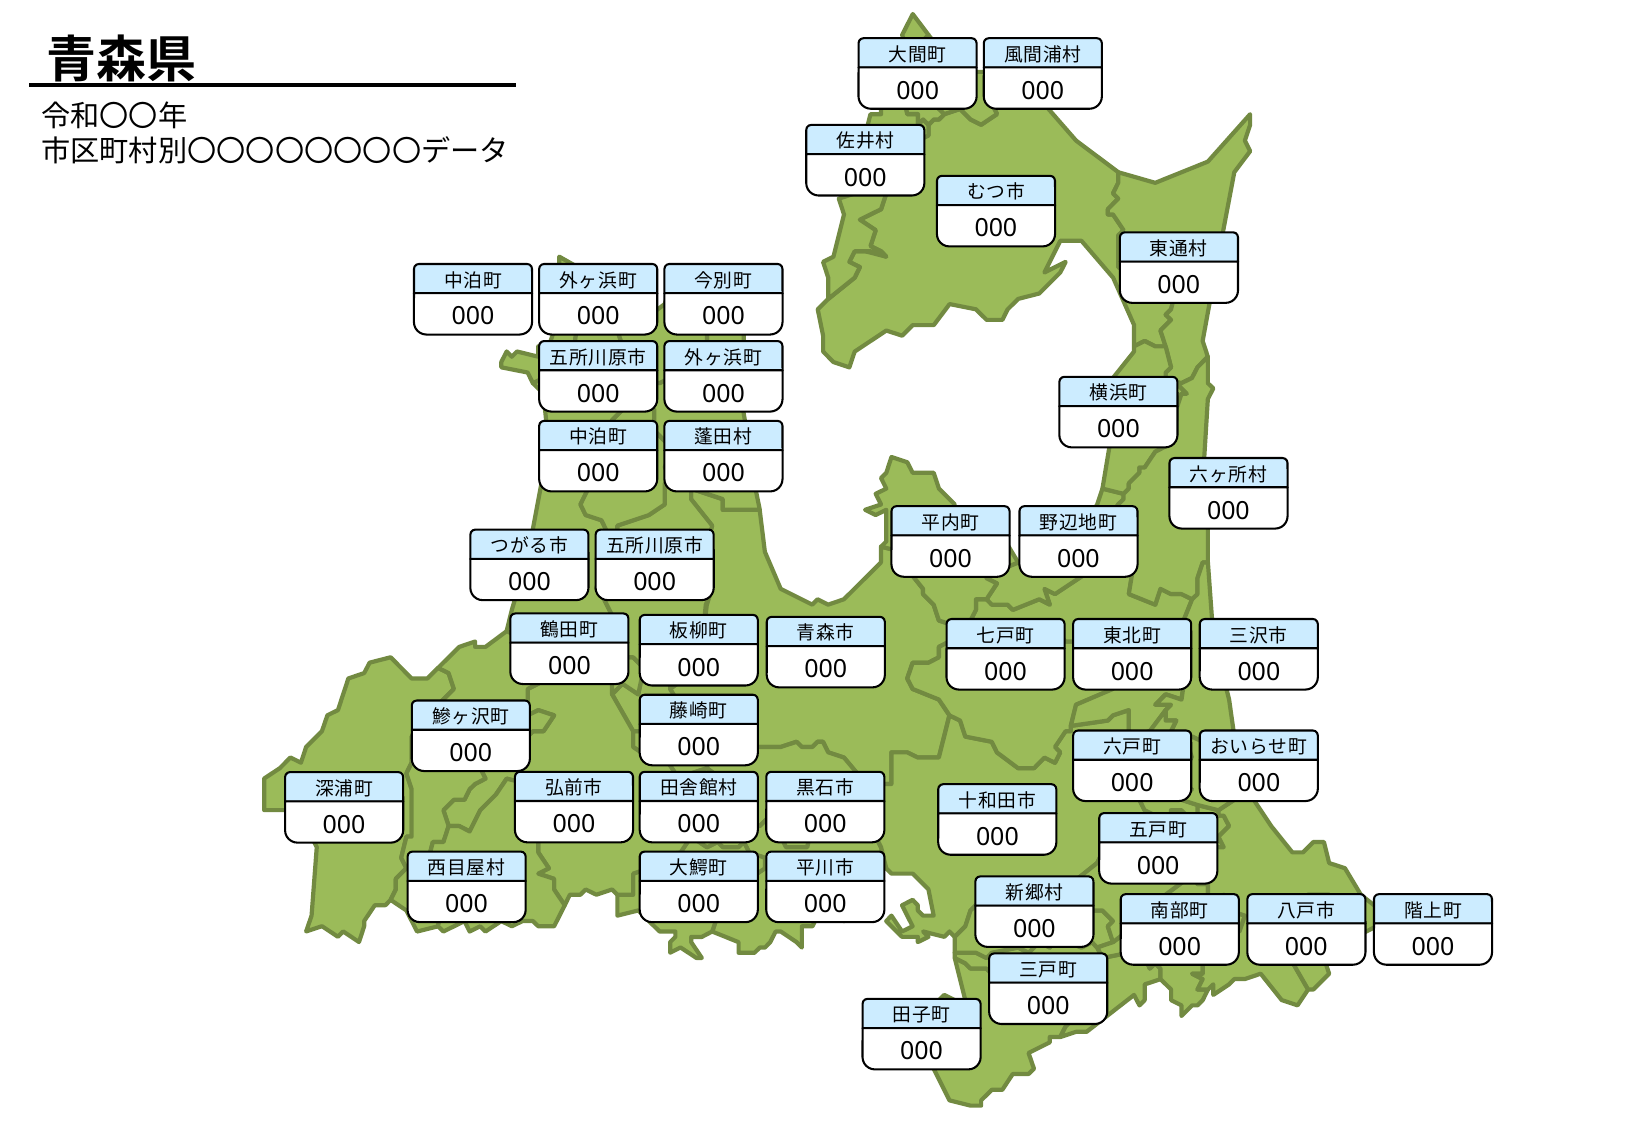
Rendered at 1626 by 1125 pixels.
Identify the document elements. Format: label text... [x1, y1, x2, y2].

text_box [806, 124, 925, 196]
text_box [538, 420, 658, 492]
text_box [1119, 232, 1239, 304]
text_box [664, 263, 783, 335]
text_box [470, 529, 589, 601]
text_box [766, 851, 885, 923]
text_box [946, 618, 1065, 690]
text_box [538, 340, 658, 412]
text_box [1098, 812, 1218, 884]
text_box 令和〇〇年 市区町村別〇〇〇〇〇〇〇〇データ [26, 89, 258, 175]
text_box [284, 771, 404, 843]
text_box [1072, 730, 1192, 802]
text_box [891, 505, 1010, 577]
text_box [413, 263, 533, 335]
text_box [766, 771, 885, 843]
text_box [975, 876, 1094, 948]
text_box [938, 783, 1057, 856]
text_box 青森県 [31, 20, 212, 83]
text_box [1072, 618, 1192, 690]
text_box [1247, 893, 1366, 965]
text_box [1019, 505, 1138, 577]
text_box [858, 38, 977, 110]
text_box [514, 771, 634, 843]
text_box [639, 772, 759, 843]
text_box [538, 263, 658, 335]
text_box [862, 998, 981, 1070]
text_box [1199, 618, 1319, 690]
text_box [936, 175, 1056, 247]
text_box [1120, 893, 1240, 965]
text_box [639, 694, 759, 766]
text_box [639, 851, 759, 923]
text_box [407, 851, 526, 923]
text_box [1059, 376, 1178, 448]
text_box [664, 420, 783, 492]
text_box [639, 614, 759, 686]
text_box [510, 613, 629, 685]
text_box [983, 38, 1103, 110]
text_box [988, 953, 1108, 1025]
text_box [664, 340, 783, 412]
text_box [411, 700, 531, 772]
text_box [1169, 457, 1288, 529]
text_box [1373, 893, 1493, 965]
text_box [263, 13, 1388, 1106]
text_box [1199, 730, 1319, 802]
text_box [595, 529, 714, 601]
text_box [766, 616, 886, 688]
